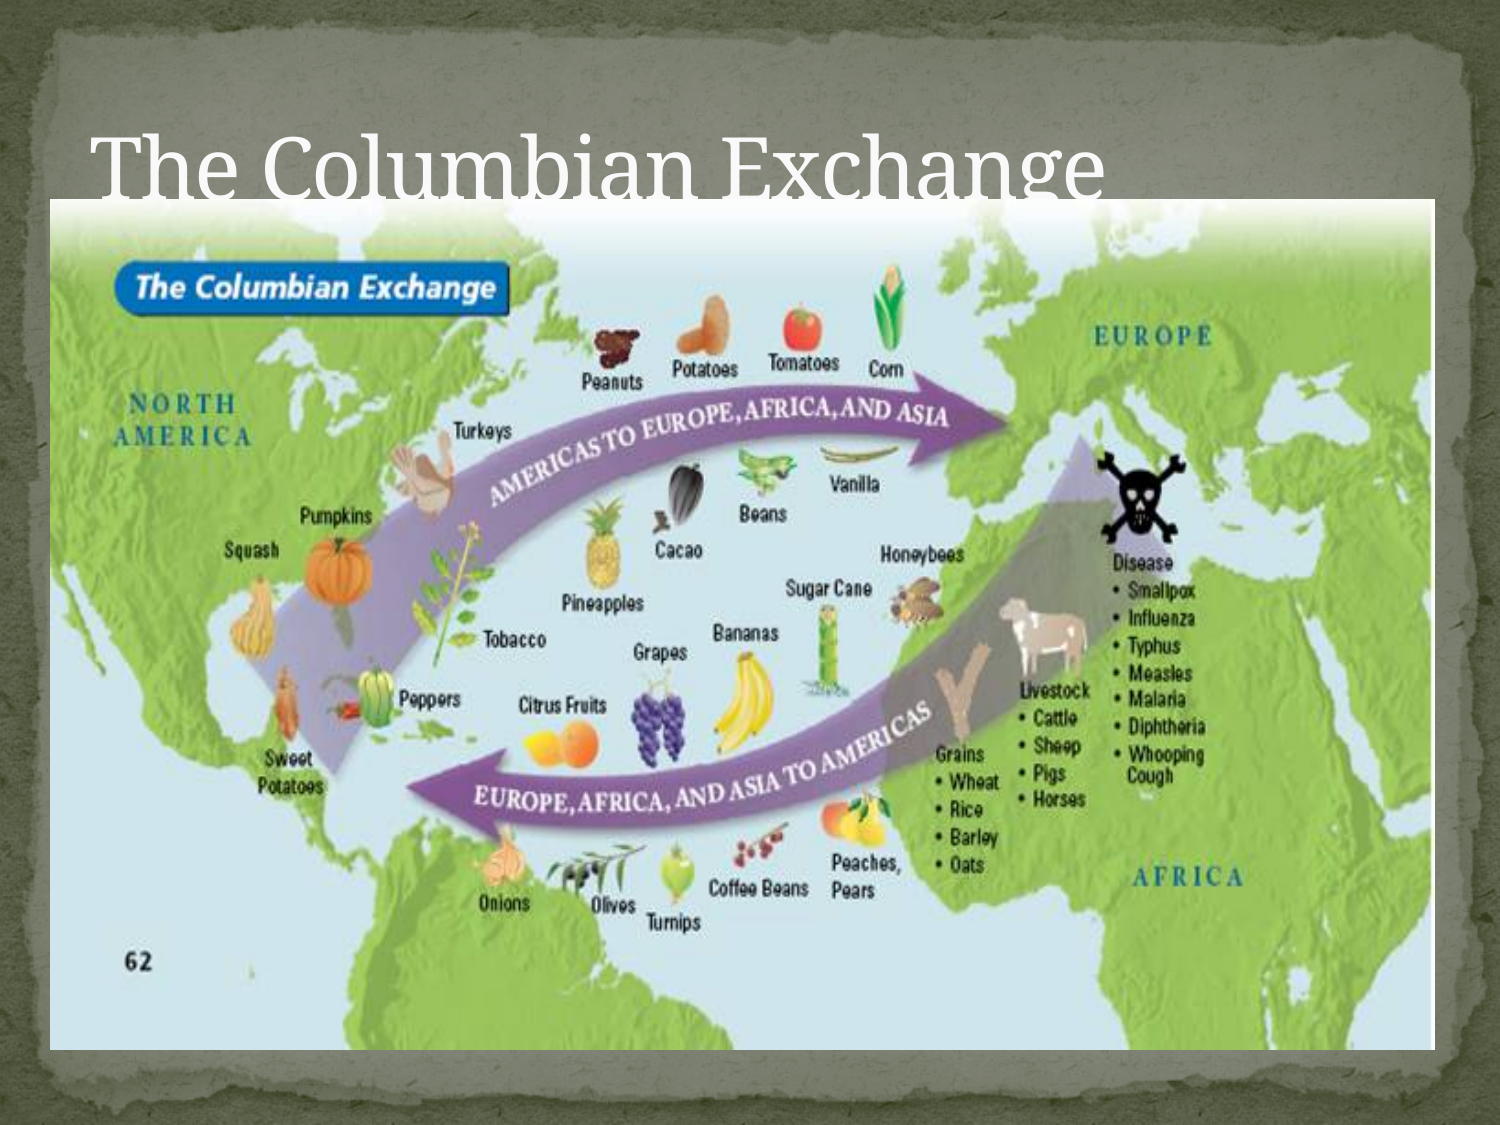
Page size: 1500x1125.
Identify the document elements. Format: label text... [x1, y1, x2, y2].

title The Columbian Exchange [74, 24, 1425, 190]
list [53, 203, 1432, 1048]
